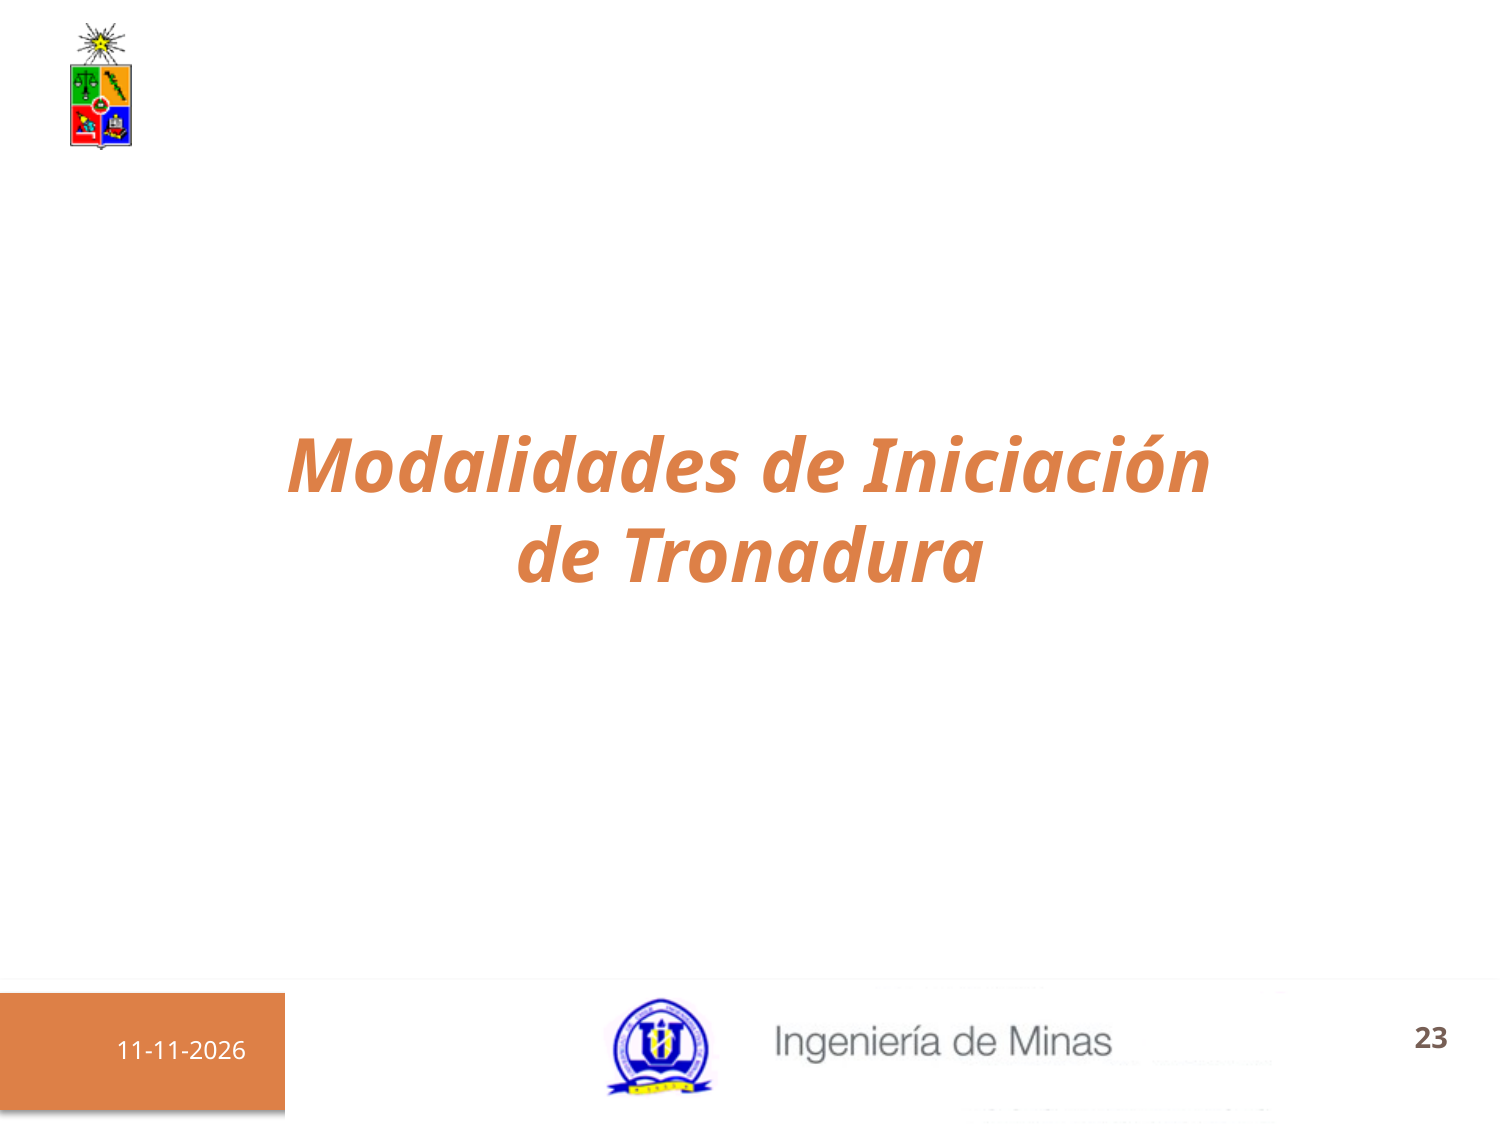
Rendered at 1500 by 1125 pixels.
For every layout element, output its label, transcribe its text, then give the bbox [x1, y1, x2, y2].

picture [285, 980, 1500, 1125]
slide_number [12, 995, 279, 1108]
text_box Modalidades de Iniciación de Tronadura [81, 410, 1418, 605]
picture [69, 23, 132, 151]
